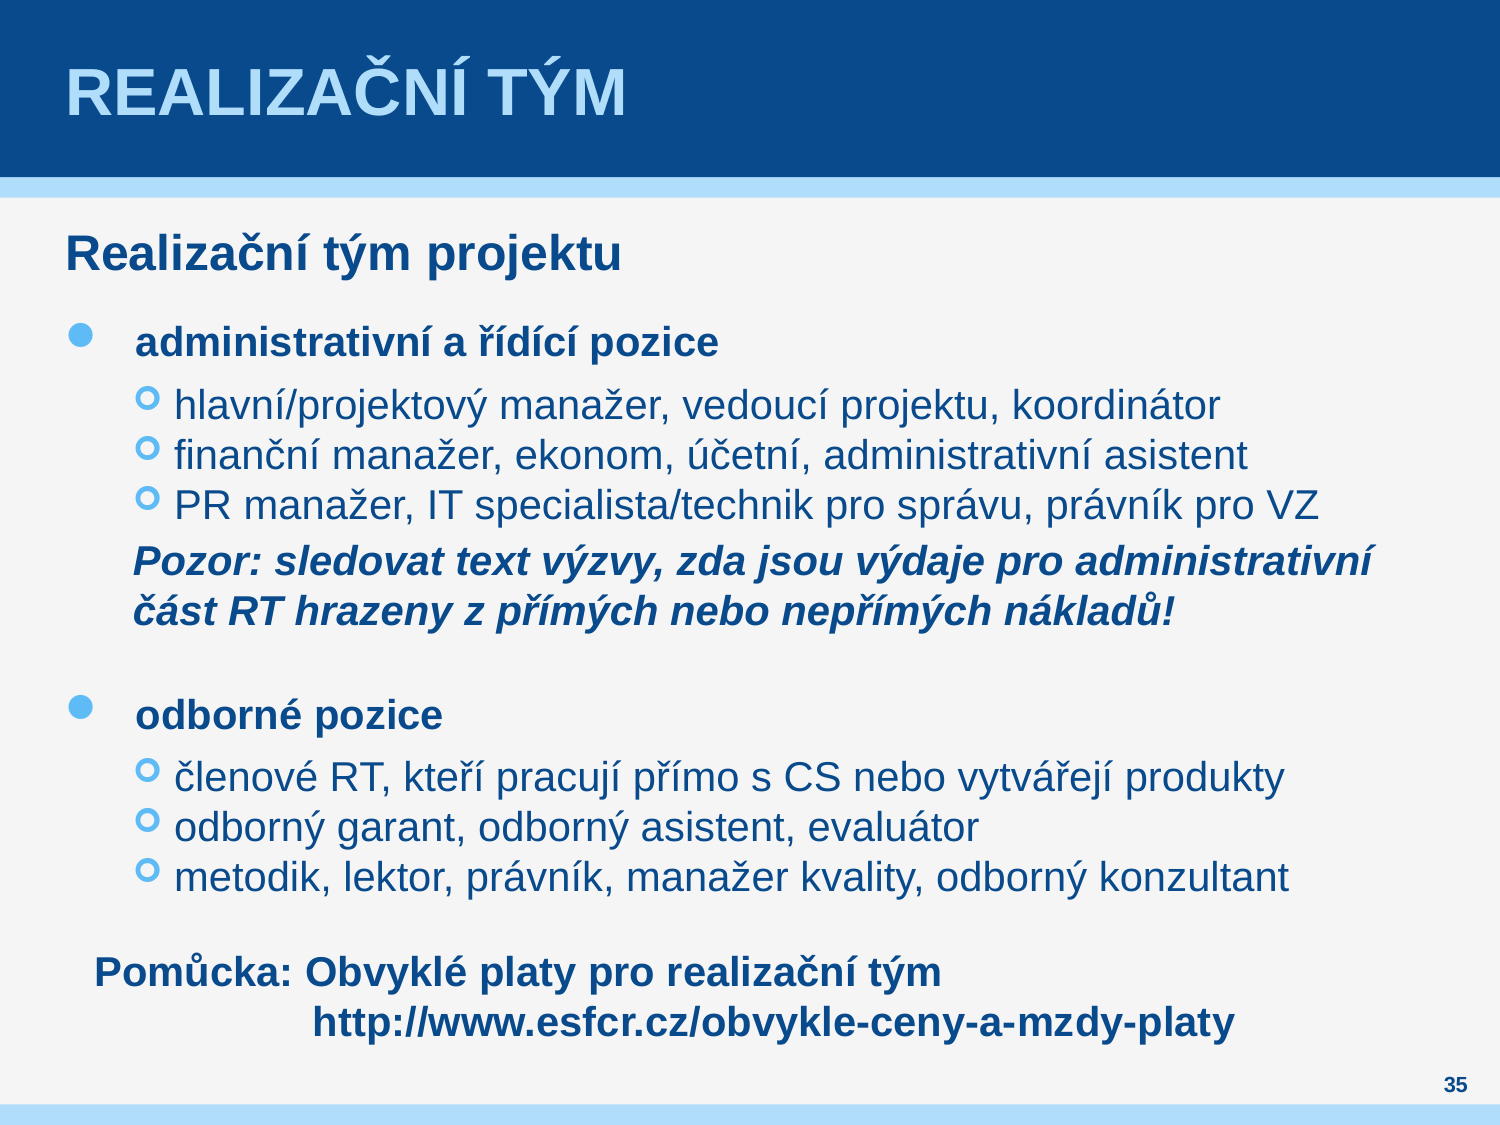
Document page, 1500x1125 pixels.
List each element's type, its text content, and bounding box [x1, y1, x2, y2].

list Realizační tým projektu administrativní a řídící pozice hlavní/projektový manažer, vedoucí projektu, koordinátor finanční manažer, ekonom, účetní, administrativní asistent PR manažer, IT specialista/technik pro správu, právník pro VZ Pozor: sledovat text výzvy, zda jsou výdaje pro administrativní část RT hrazeny z přímých nebo nepřímých nákladů! odborné pozice členové RT, kteří pracují přímo s CS nebo vytvářejí produkty odborný garant, odborný asistent, evaluátor metodik, lektor, právník, manažer kvality, odborný konzultant Pomůcka: Obvyklé platy pro realizační tým http://www.esfcr.cz/obvykle-ceny-a-mzdy-platy [64, 219, 1388, 1094]
slide_number 35 [1417, 1068, 1495, 1099]
title realizační tým [59, 0, 1441, 178]
